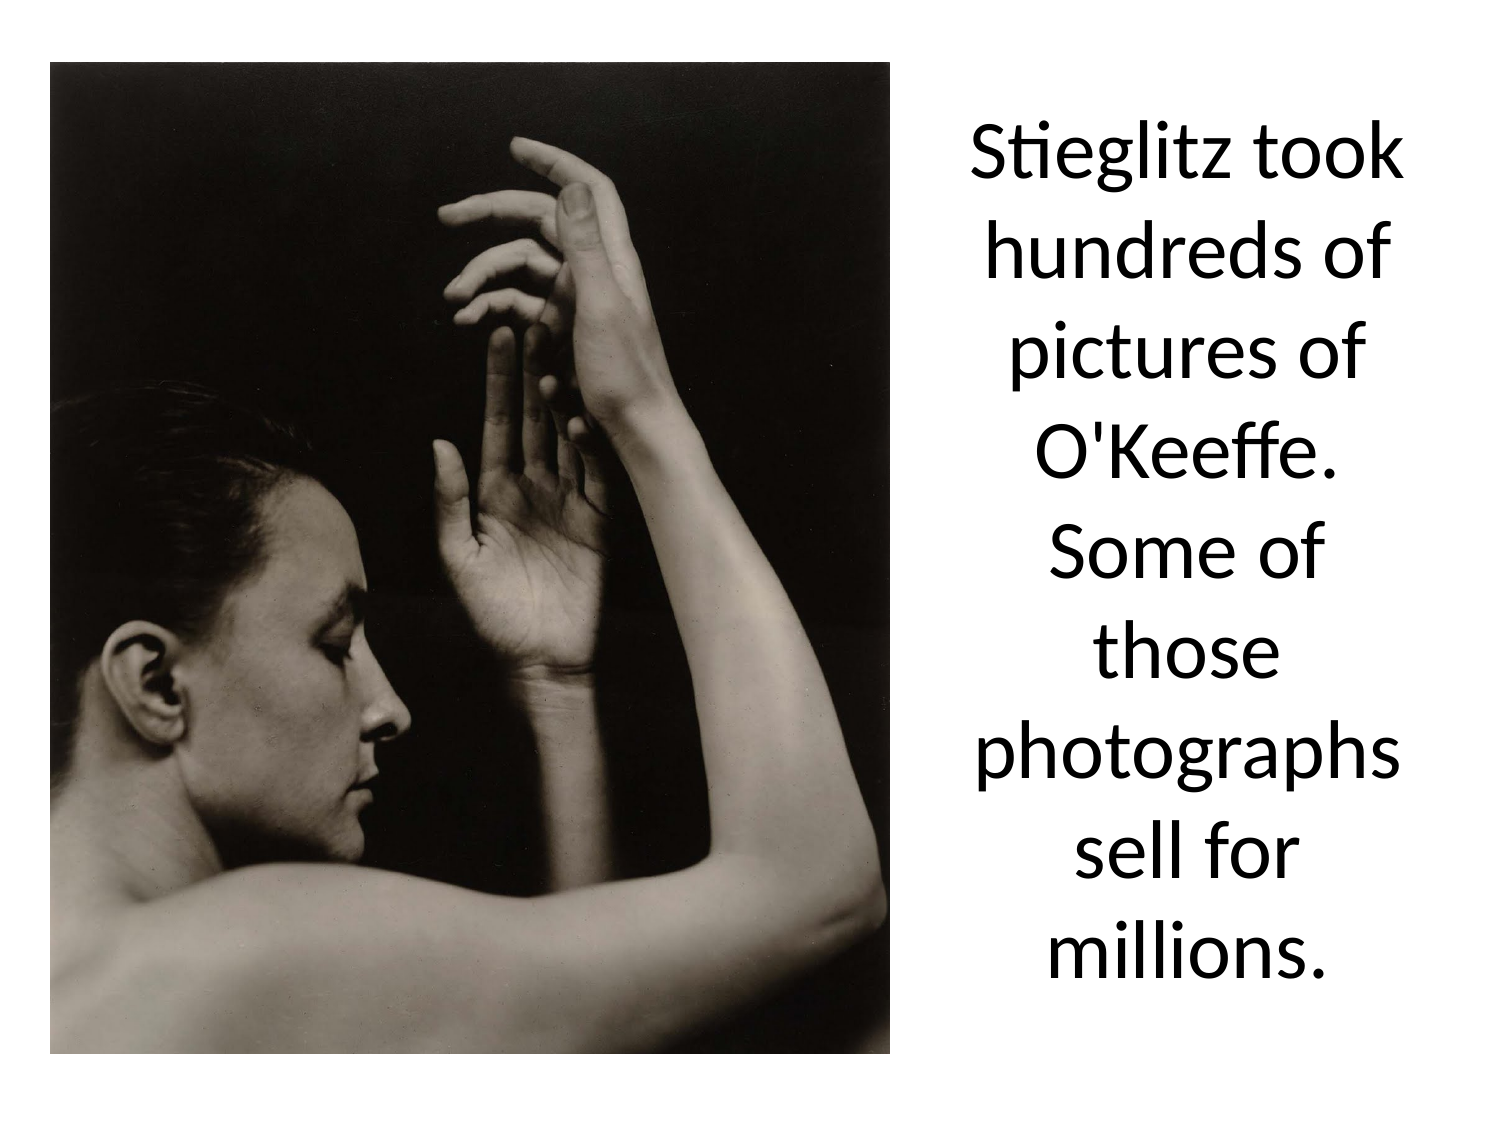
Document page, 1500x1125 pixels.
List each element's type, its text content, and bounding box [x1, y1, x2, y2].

text_box Stieglitz took hundreds of pictures of O'Keeffe. Some of those photographs sell for millions. [937, 87, 1438, 1003]
picture [49, 62, 890, 1054]
